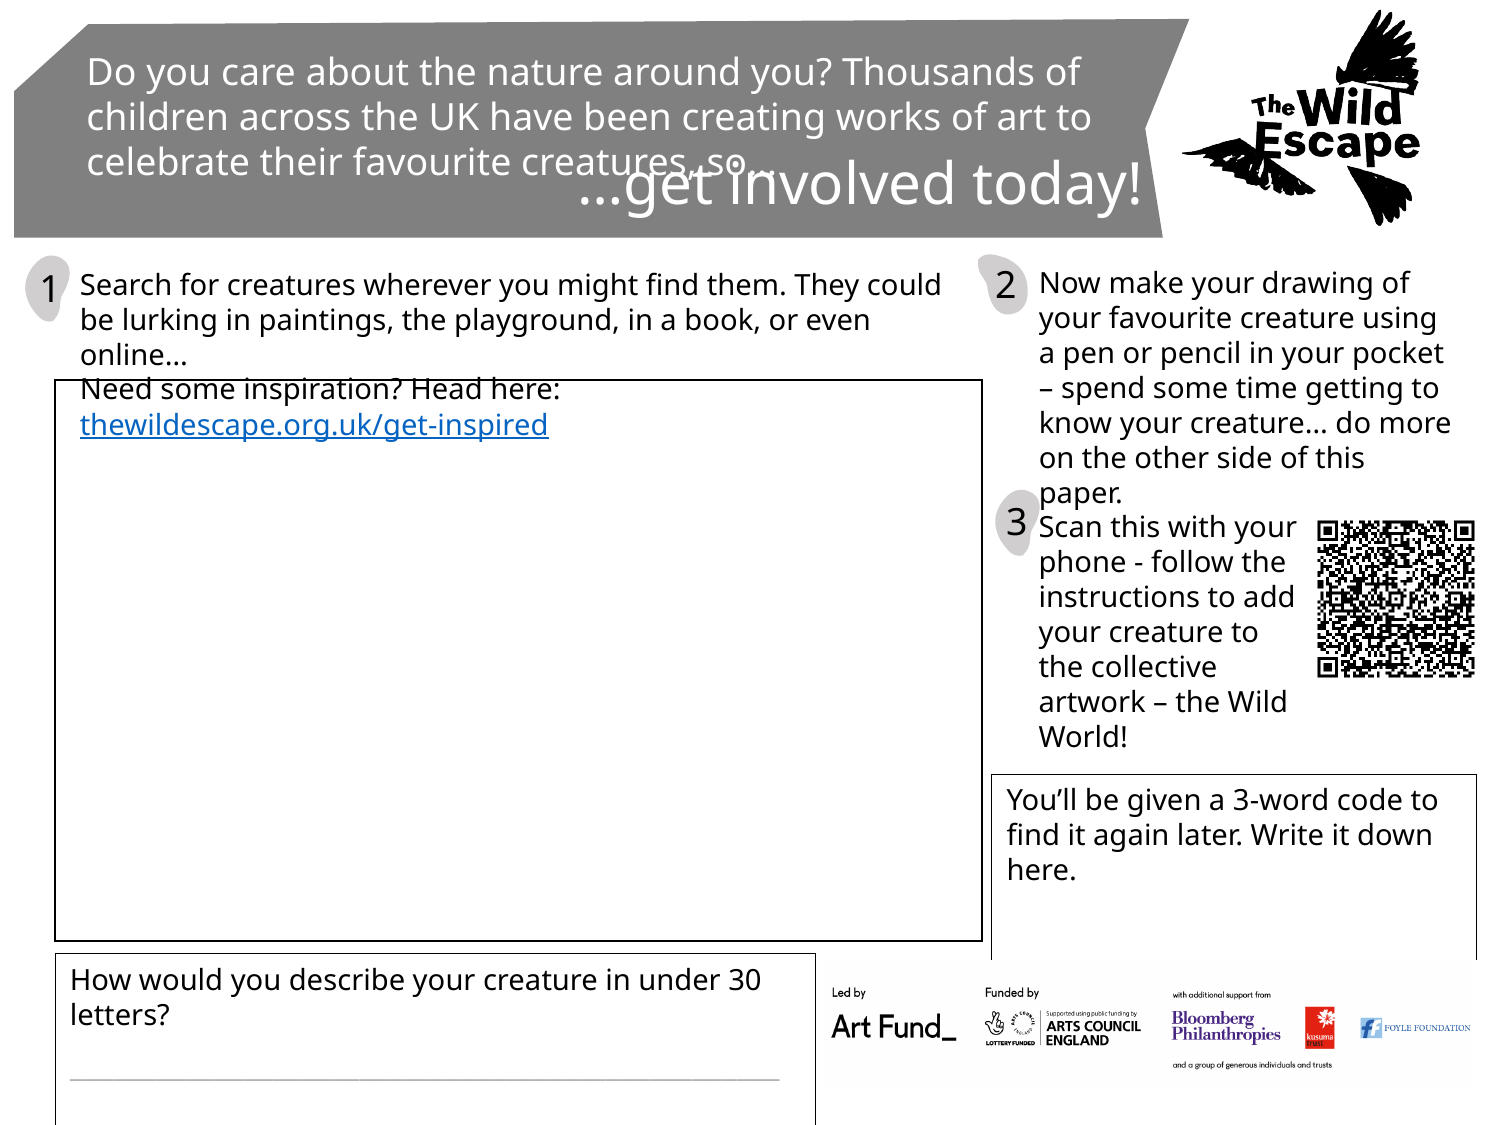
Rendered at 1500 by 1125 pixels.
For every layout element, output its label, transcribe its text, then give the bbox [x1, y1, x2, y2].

text_box You’ll be given a 3-word code to find it again later. Write it down here. _______ _______ _______ [991, 774, 1477, 960]
text_box 2 [980, 253, 1032, 314]
text_box How would you describe your creature in under 30 letters? _________________________________________________ _________________________________________________ [55, 953, 816, 1125]
text_box Do you care about the nature around you? Thousands of children across the UK have been creating works of art to celebrate their favourite creatures, so… [71, 40, 1160, 191]
text_box 1 [24, 257, 76, 317]
text_box Search for creatures wherever you might find them. They could be lurking in paintings, the playground, in a book, or even online… Need some inspiration? Head here: thewildescape.org.uk/get-inspired [65, 258, 993, 453]
text_box …get involved today! [561, 139, 1160, 224]
text_box [13, 18, 1163, 239]
picture [822, 960, 1478, 1093]
text_box Now make your drawing of your favourite creature using a pen or pencil in your pocket – spend some time getting to know your creature… do more on the other side of this paper. [1023, 257, 1471, 510]
text_box Scan this with your phone - follow the instructions to add your creature to the collective artwork – the Wild World! [1023, 500, 1313, 761]
picture [1307, 510, 1485, 688]
text_box [54, 379, 983, 942]
text_box [1007, 551, 1023, 557]
picture [1163, 0, 1462, 254]
text_box 3 [991, 490, 1043, 551]
text_box [37, 317, 58, 323]
